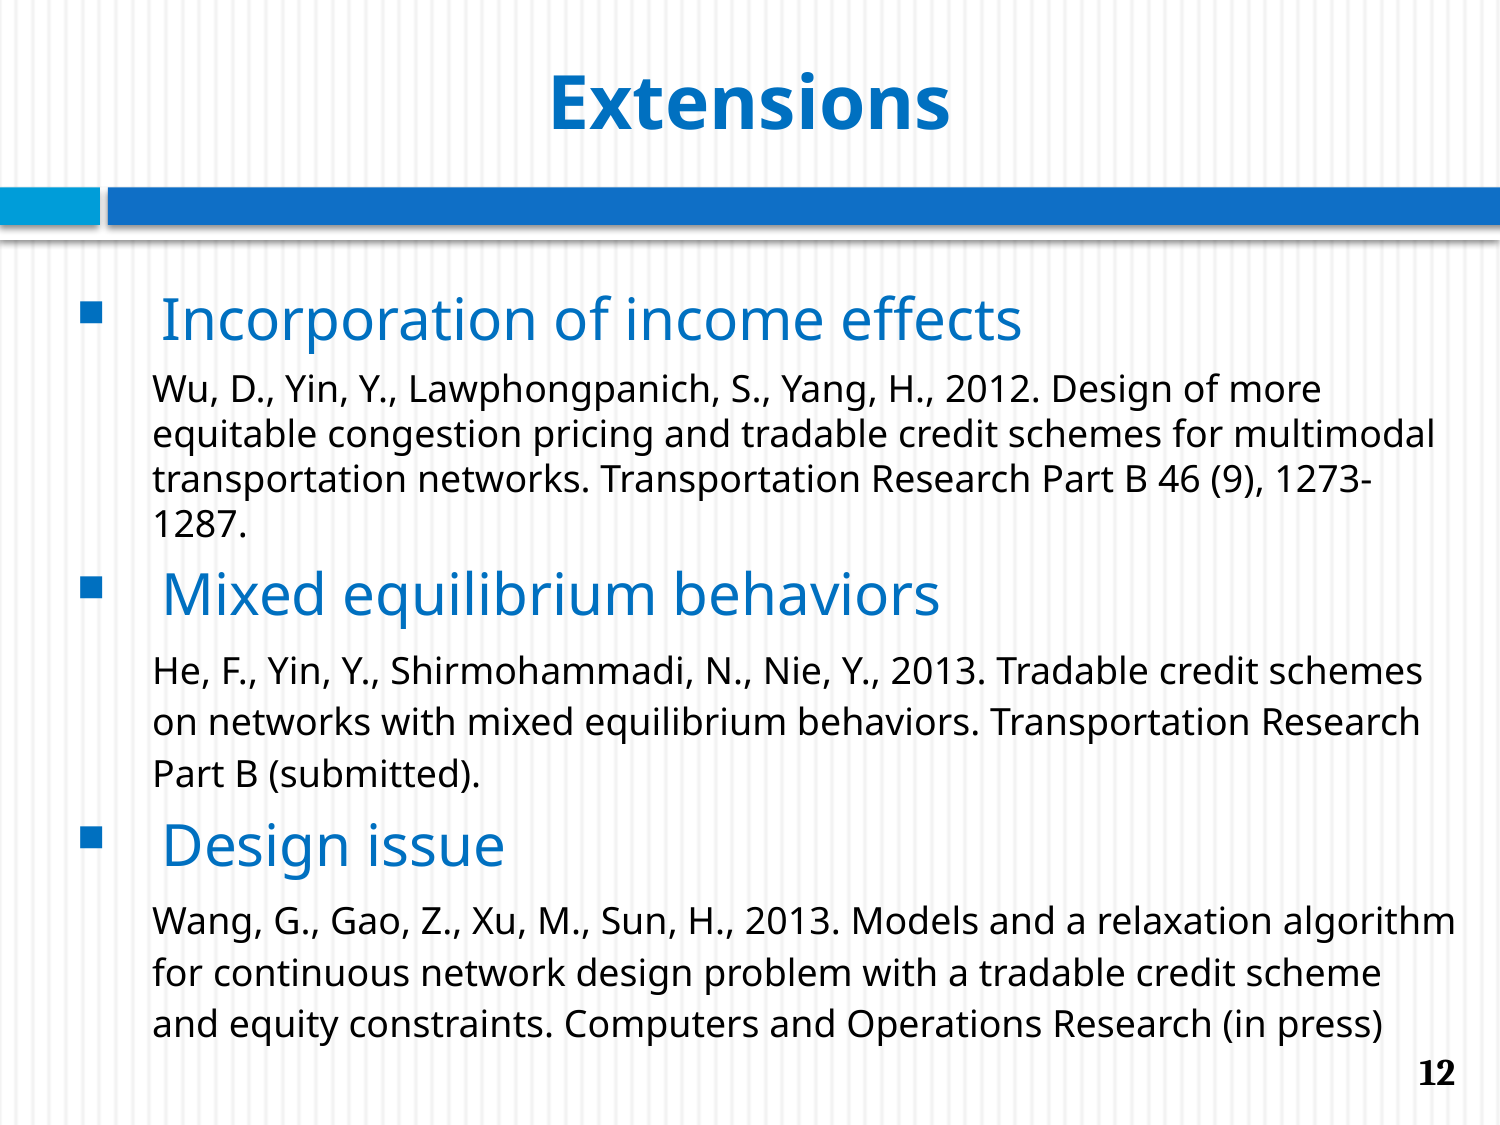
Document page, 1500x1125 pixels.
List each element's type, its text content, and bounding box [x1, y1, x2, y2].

slide_number 12 [1387, 1050, 1488, 1091]
text_box Incorporation of income effects Wu, D., Yin, Y., Lawphongpanich, S., Yang, H., 2012. Design of more equitable congestion pricing and tradable credit schemes for multimodal transportation networks. Transportation Research Part B 46 (9), 1273-1287. Mixed equilibrium behaviors He, F., Yin, Y., Shirmohammadi, N., Nie, Y., 2013. Tradable credit schemes on networks with mixed equilibrium behaviors. Transportation Research Part B (submitted). Design issue Wang, G., Gao, Z., Xu, M., Sun, H., 2013. Models and a relaxation algorithm for continuous network design problem with a tradable credit scheme and equity constraints. Computers and Operations Research (in press) [62, 275, 1475, 1053]
title Extensions [0, 48, 1500, 152]
